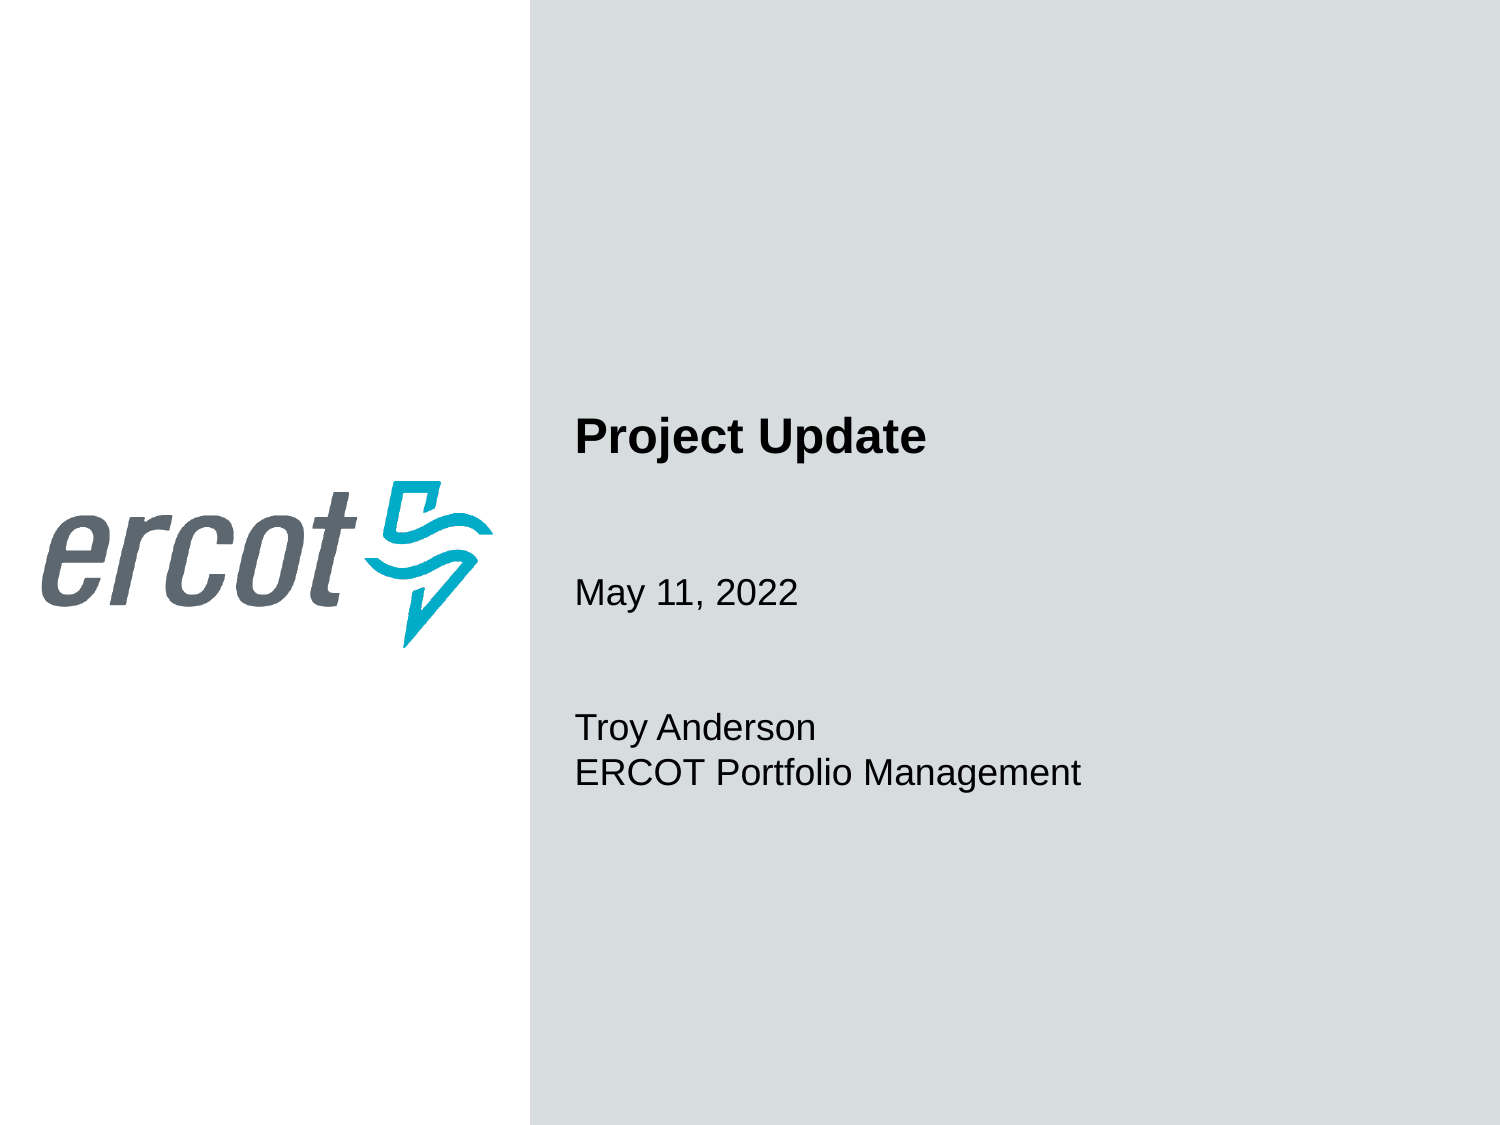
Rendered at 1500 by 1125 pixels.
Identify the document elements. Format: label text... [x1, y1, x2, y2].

text_box Project Update May 11, 2022 Troy Anderson ERCOT Portfolio Management [559, 395, 1486, 801]
picture [32, 471, 501, 654]
